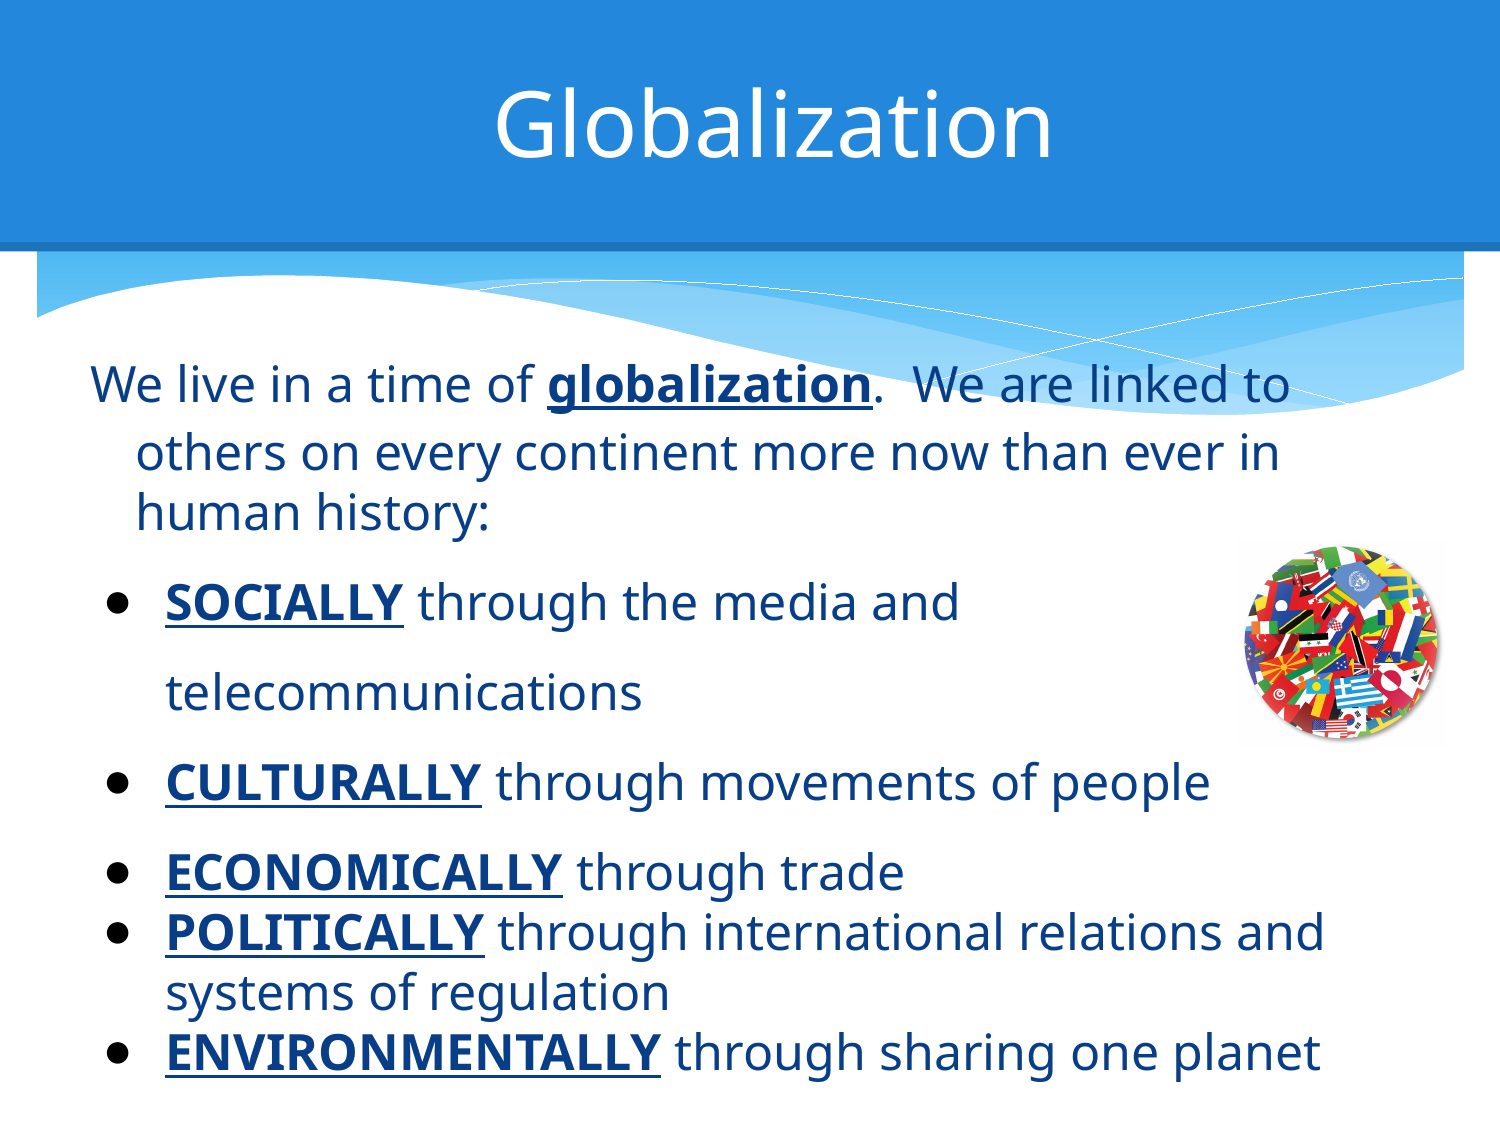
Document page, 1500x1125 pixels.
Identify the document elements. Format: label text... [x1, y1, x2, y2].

title Globalization [76, 50, 1473, 191]
list We live in a time of globalization. We are linked to others on every continent more now than ever in human history: SOCIALLY through the media and telecommunications CULTURALLY through movements of people ECONOMICALLY through trade POLITICALLY through international relations and systems of regulation ENVIRONMENTALLY through sharing one planet [75, 337, 1425, 949]
picture [1237, 538, 1446, 748]
